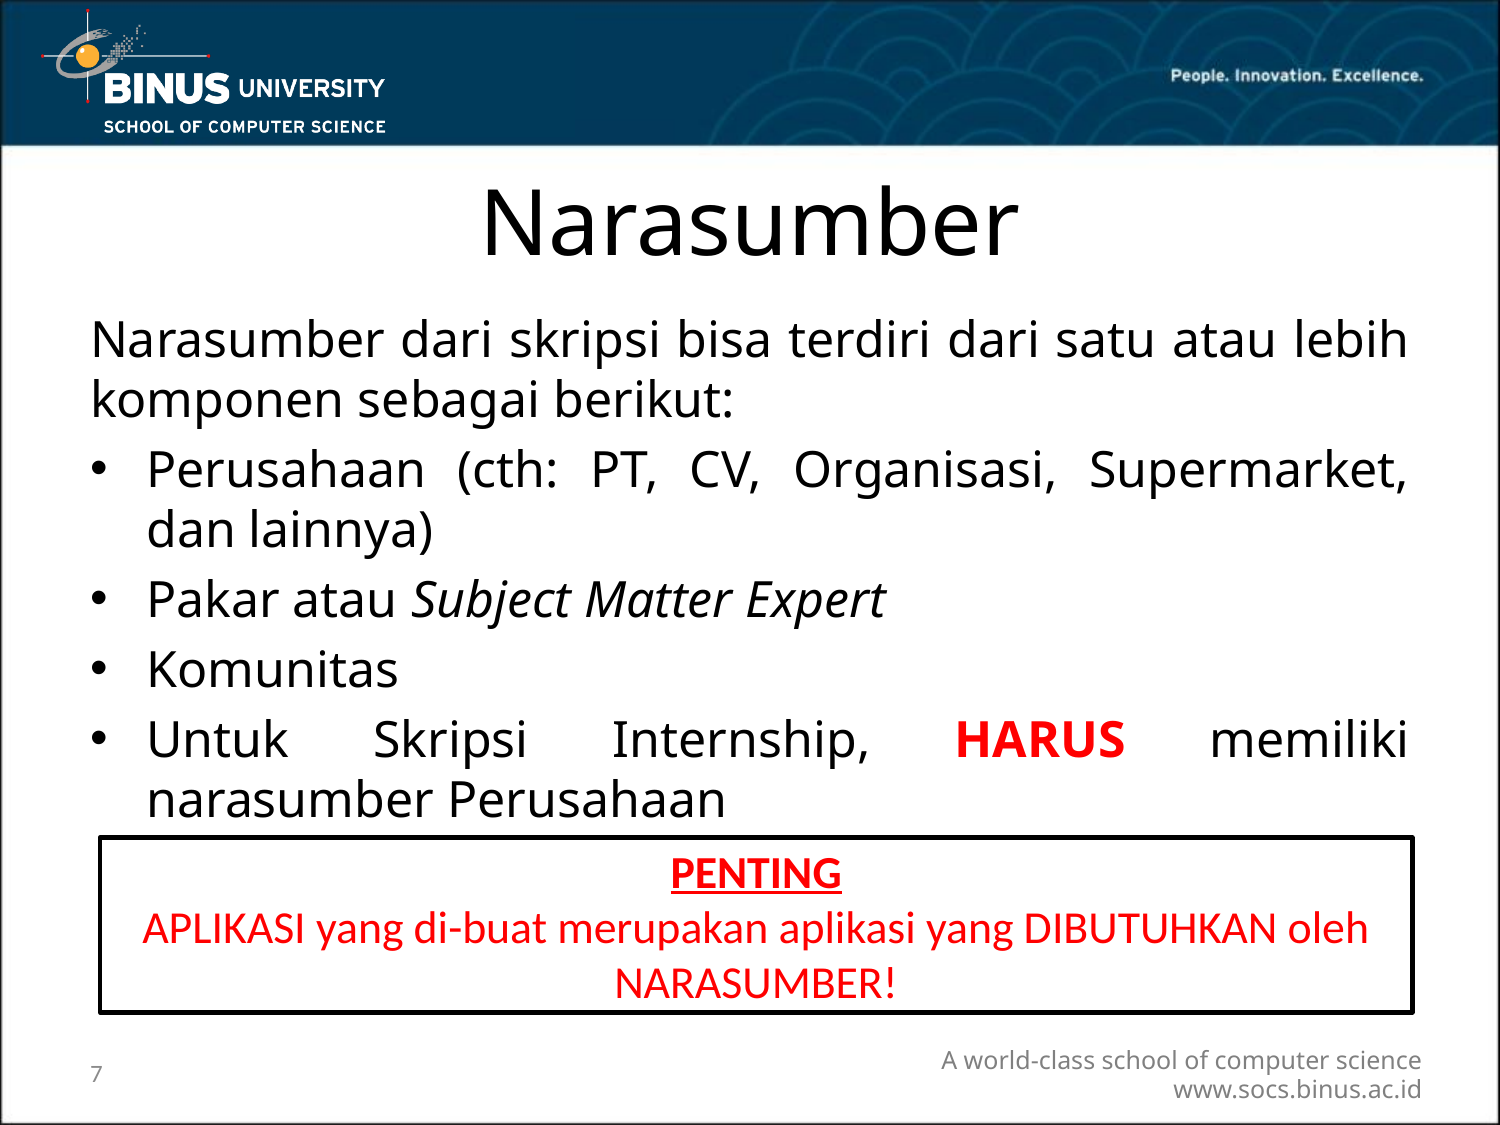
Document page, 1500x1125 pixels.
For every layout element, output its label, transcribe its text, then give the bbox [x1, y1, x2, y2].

slide_number 7 [75, 1042, 425, 1103]
text_box PENTING APLIKASI yang di-buat merupakan aplikasi yang DIBUTUHKAN oleh NARASUMBER! [98, 835, 1415, 1015]
title Narasumber [75, 149, 1425, 288]
picture [0, 0, 1500, 1125]
list Narasumber dari skripsi bisa terdiri dari satu atau lebih komponen sebagai berikut: Perusahaan (cth: PT, CV, Organisasi, Supermarket, dan lainnya) Pakar atau Subject Matter Expert Komunitas Untuk Skripsi Internship, HARUS memiliki narasumber Perusahaan [75, 299, 1425, 1005]
